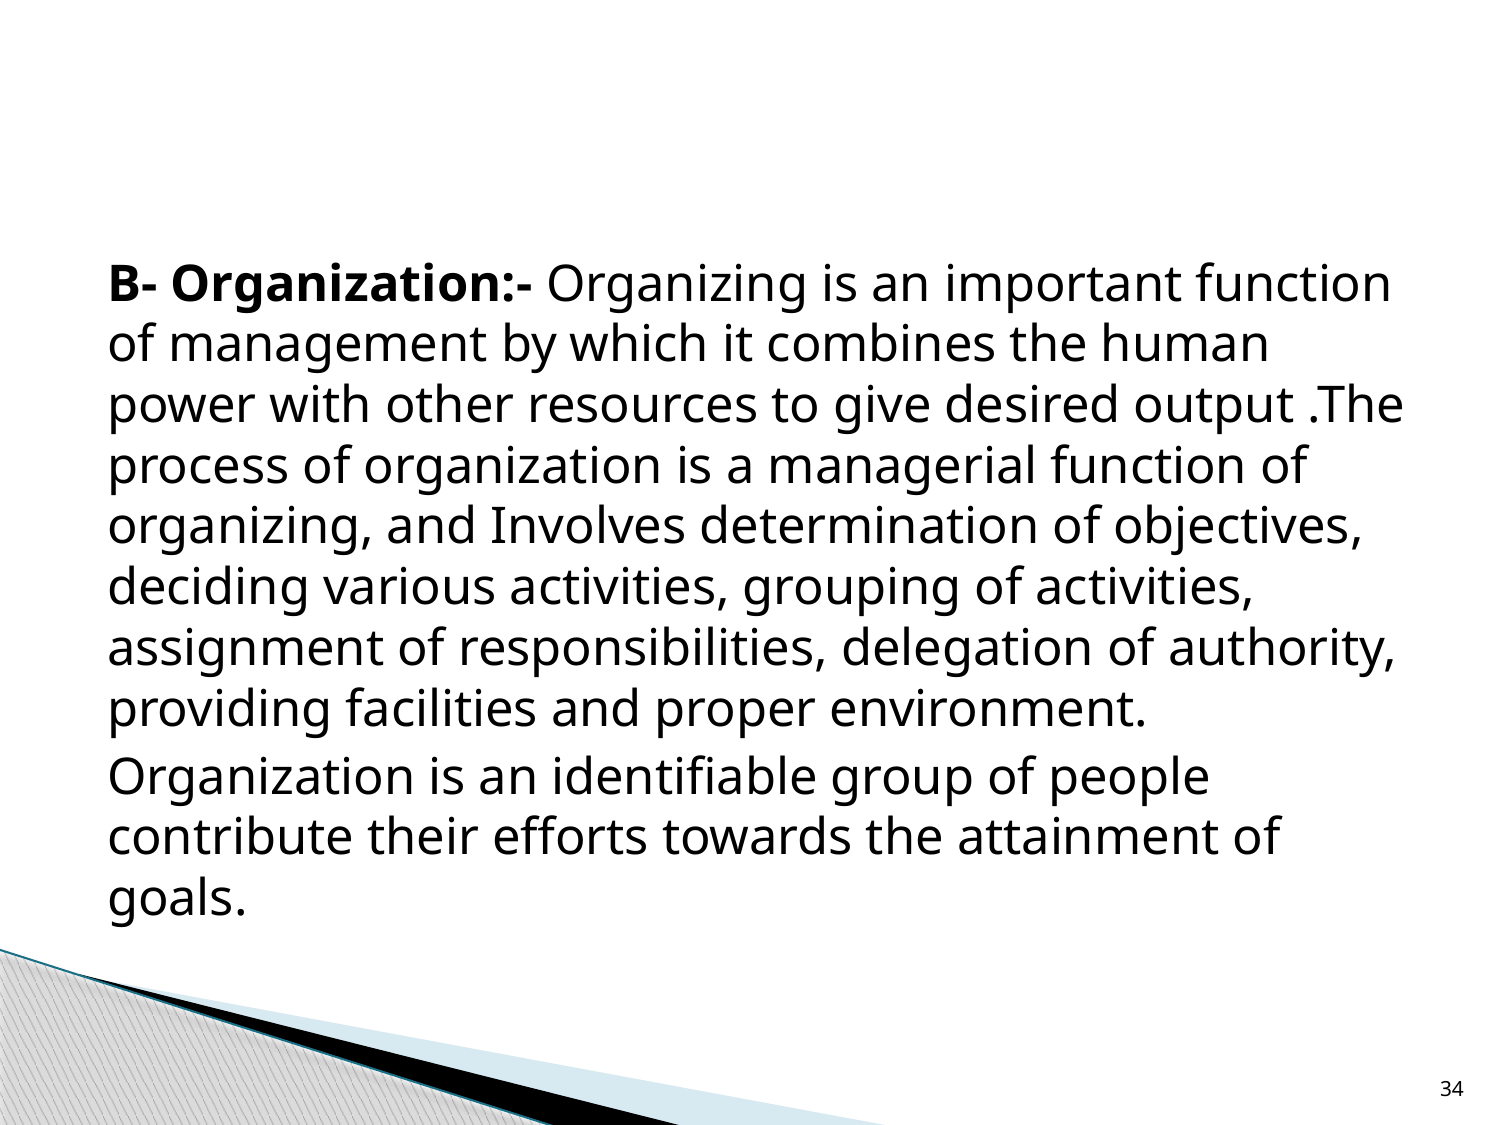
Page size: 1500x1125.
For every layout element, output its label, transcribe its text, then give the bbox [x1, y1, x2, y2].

slide_number 34 [1418, 1051, 1479, 1112]
list B- Organization:- Organizing is an important function of management by which it combines the human power with other resources to give desired output .The process of organization is a managerial function of organizing, and Involves determination of objectives, deciding various activities, grouping of activities, assignment of responsibilities, delegation of authority, providing facilities and proper environment. Organization is an identifiable group of people contribute their efforts towards the attainment of goals. [75, 243, 1425, 986]
